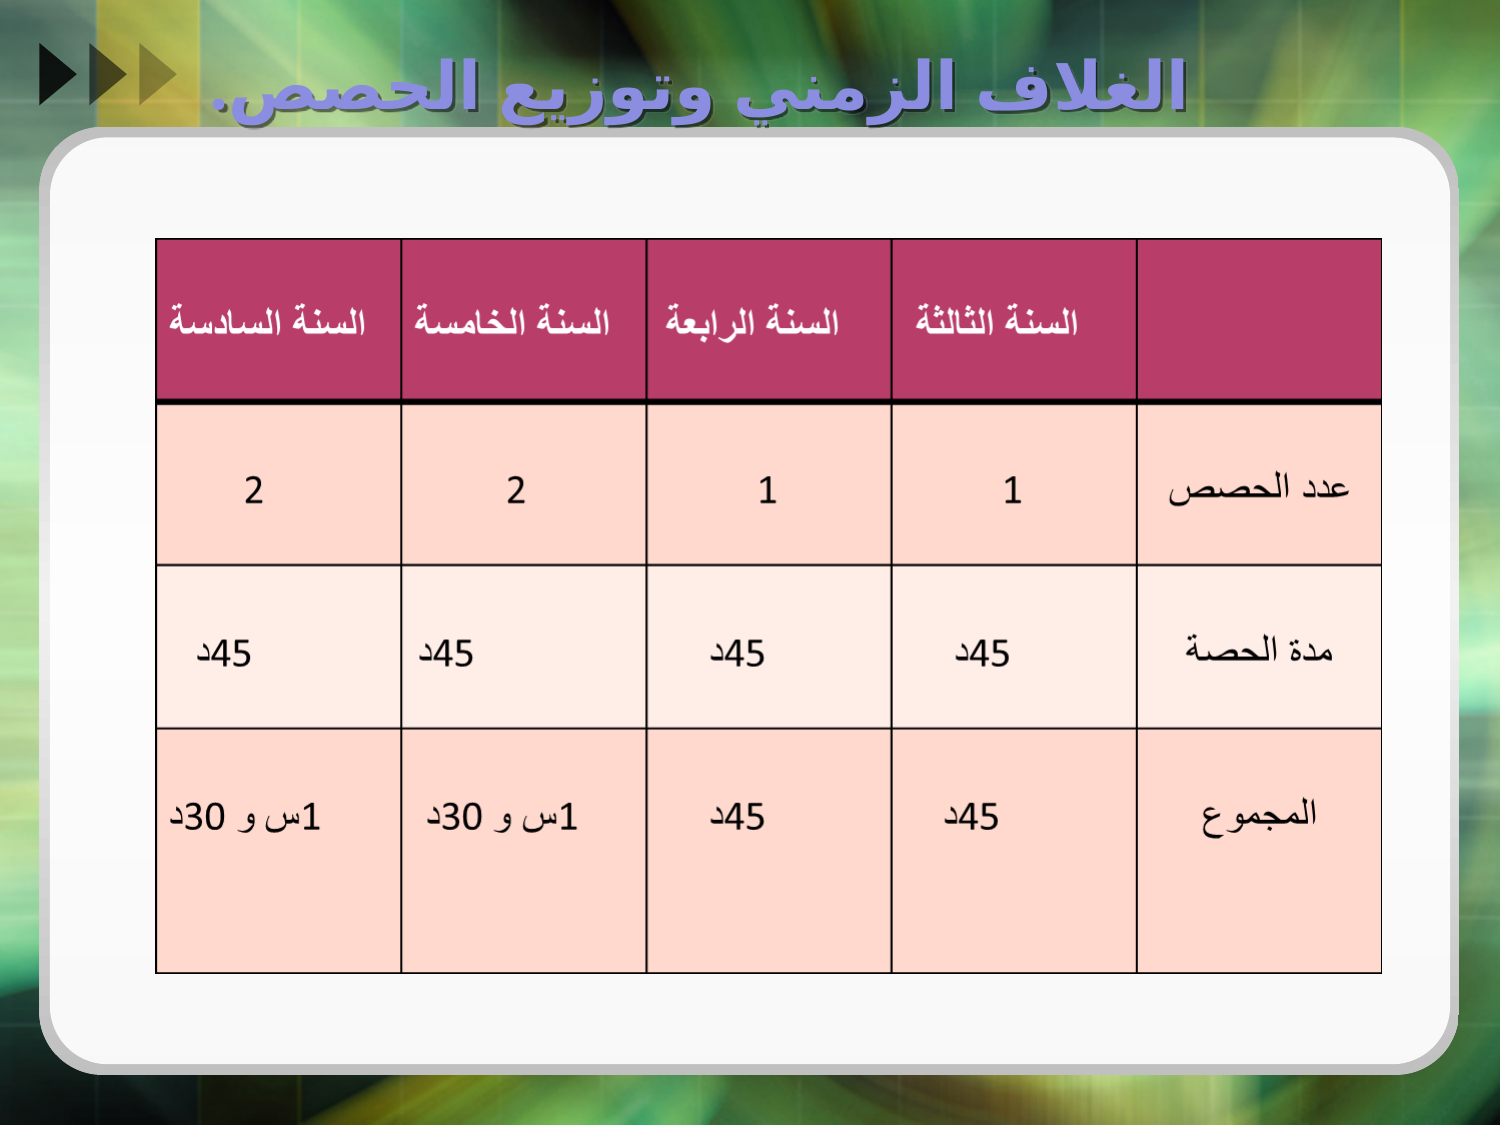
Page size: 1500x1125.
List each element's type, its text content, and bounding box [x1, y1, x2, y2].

title الغلاف الزمني وتوزيع الحصص. [194, 19, 1445, 112]
picture [0, 0, 1500, 1125]
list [143, 238, 1382, 974]
